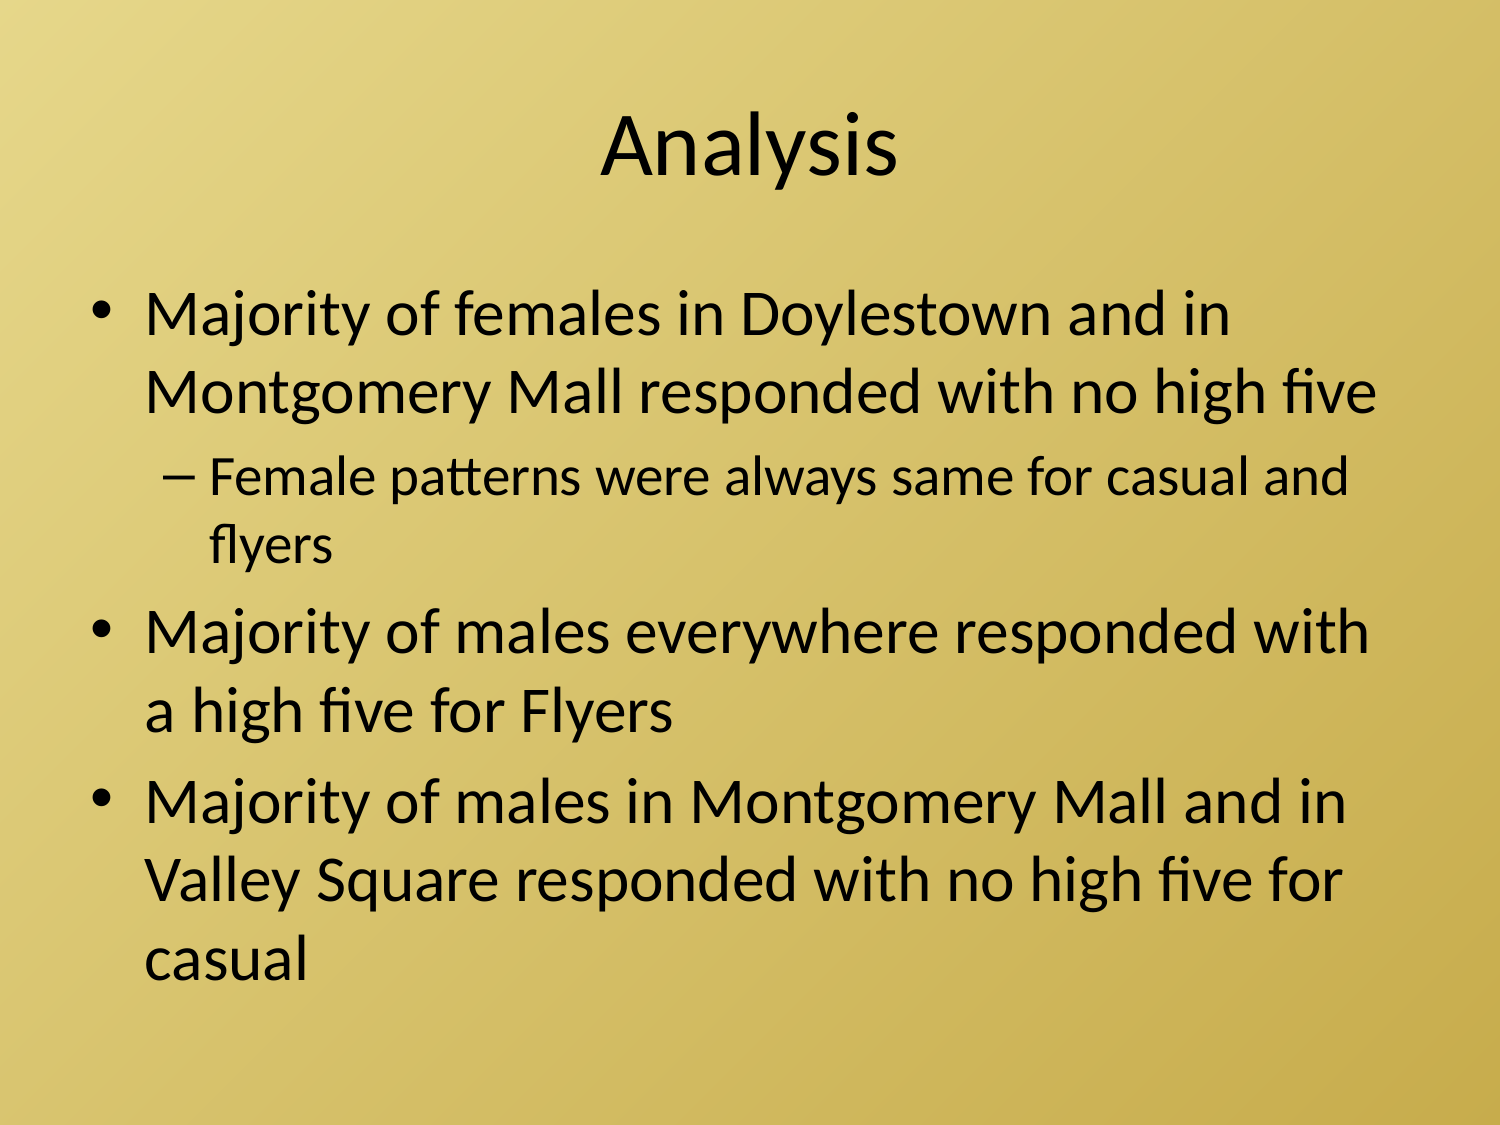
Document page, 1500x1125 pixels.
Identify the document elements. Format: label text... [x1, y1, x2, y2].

list Majority of females in Doylestown and in Montgomery Mall responded with no high five Female patterns were always same for casual and flyers Majority of males everywhere responded with a high five for Flyers Majority of males in Montgomery Mall and in Valley Square responded with no high five for casual [75, 262, 1425, 1005]
title Analysis [75, 45, 1425, 233]
